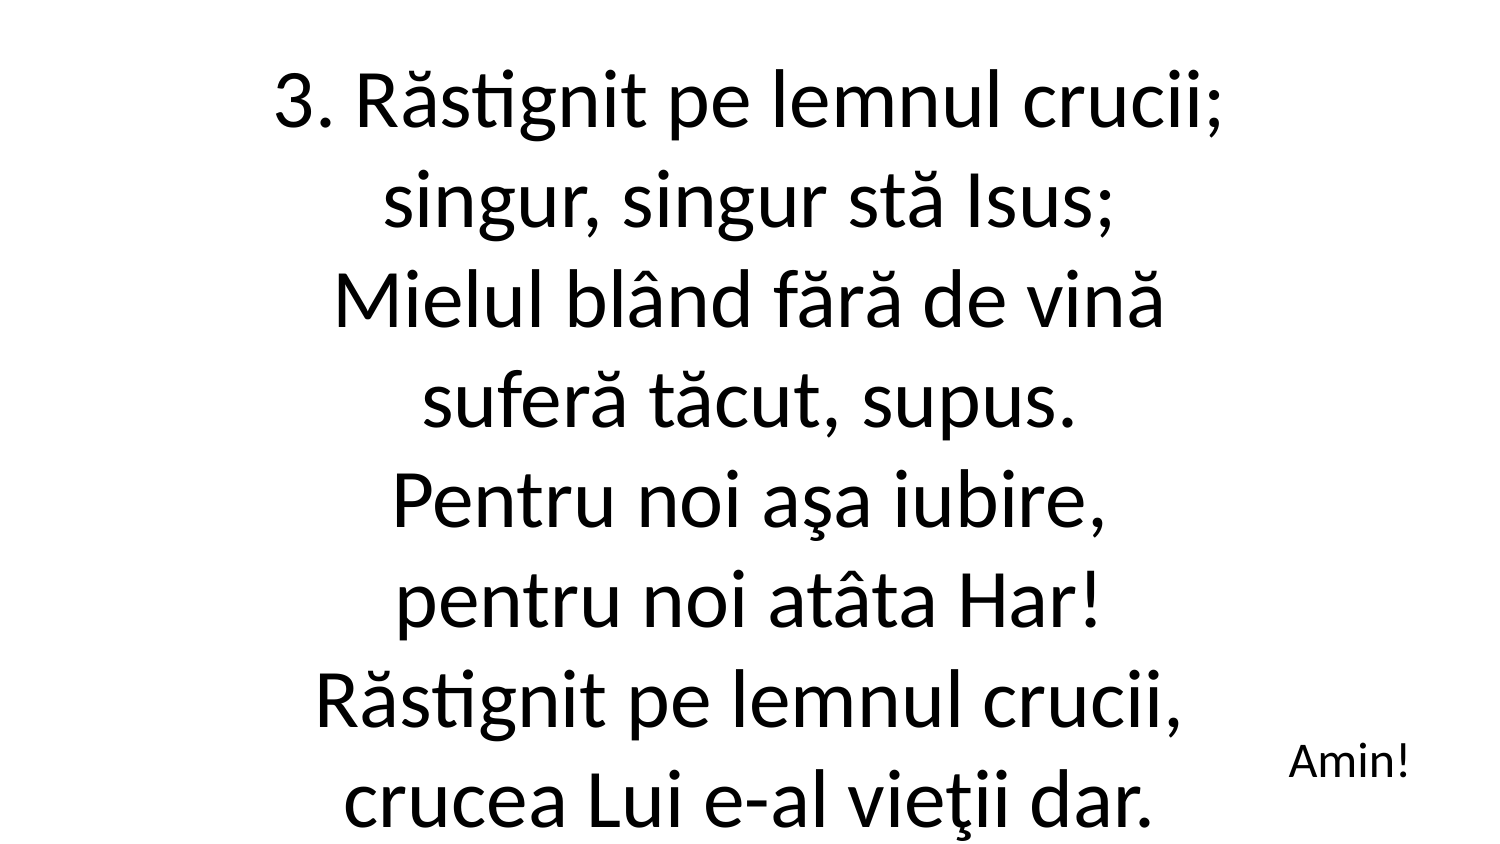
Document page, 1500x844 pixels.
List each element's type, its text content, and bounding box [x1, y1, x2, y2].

text_box 3. Răstignit pe lemnul crucii; singur, singur stă Isus; Mielul blând fără de vină suferă tăcut, supus. Pentru noi aşa iubire, pentru noi atâta Har! Răstignit pe lemnul crucii, crucea Lui e-al vieţii dar. [258, 0, 1242, 844]
text_box Amin! [1273, 674, 1427, 795]
